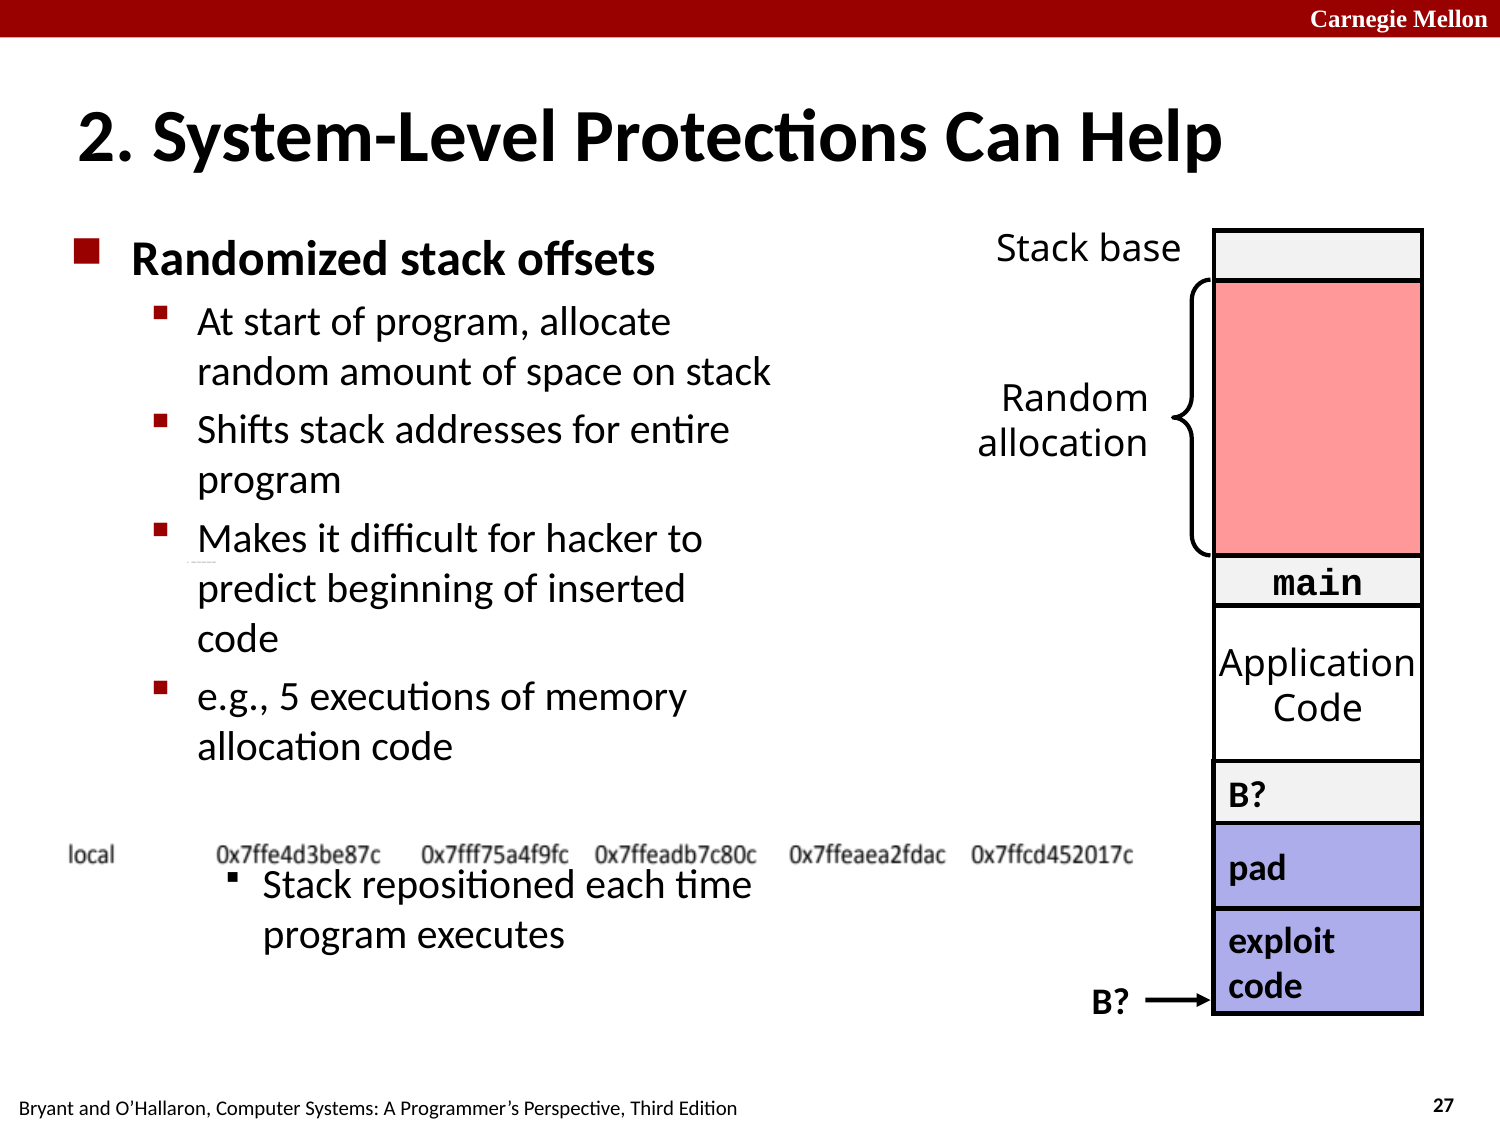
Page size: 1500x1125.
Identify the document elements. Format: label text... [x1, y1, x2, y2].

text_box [62, 837, 975, 871]
title 2. System-Level Protections Can Help [62, 87, 1388, 176]
list Randomized stack offsets At start of program, allocate random amount of space on stack Shifts stack addresses for entire program Makes it difficult for hacker to predict beginning of inserted code e.g., 5 executions of memory allocation code Stack repositioned each time program executes [59, 217, 788, 701]
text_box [980, 217, 1423, 1031]
